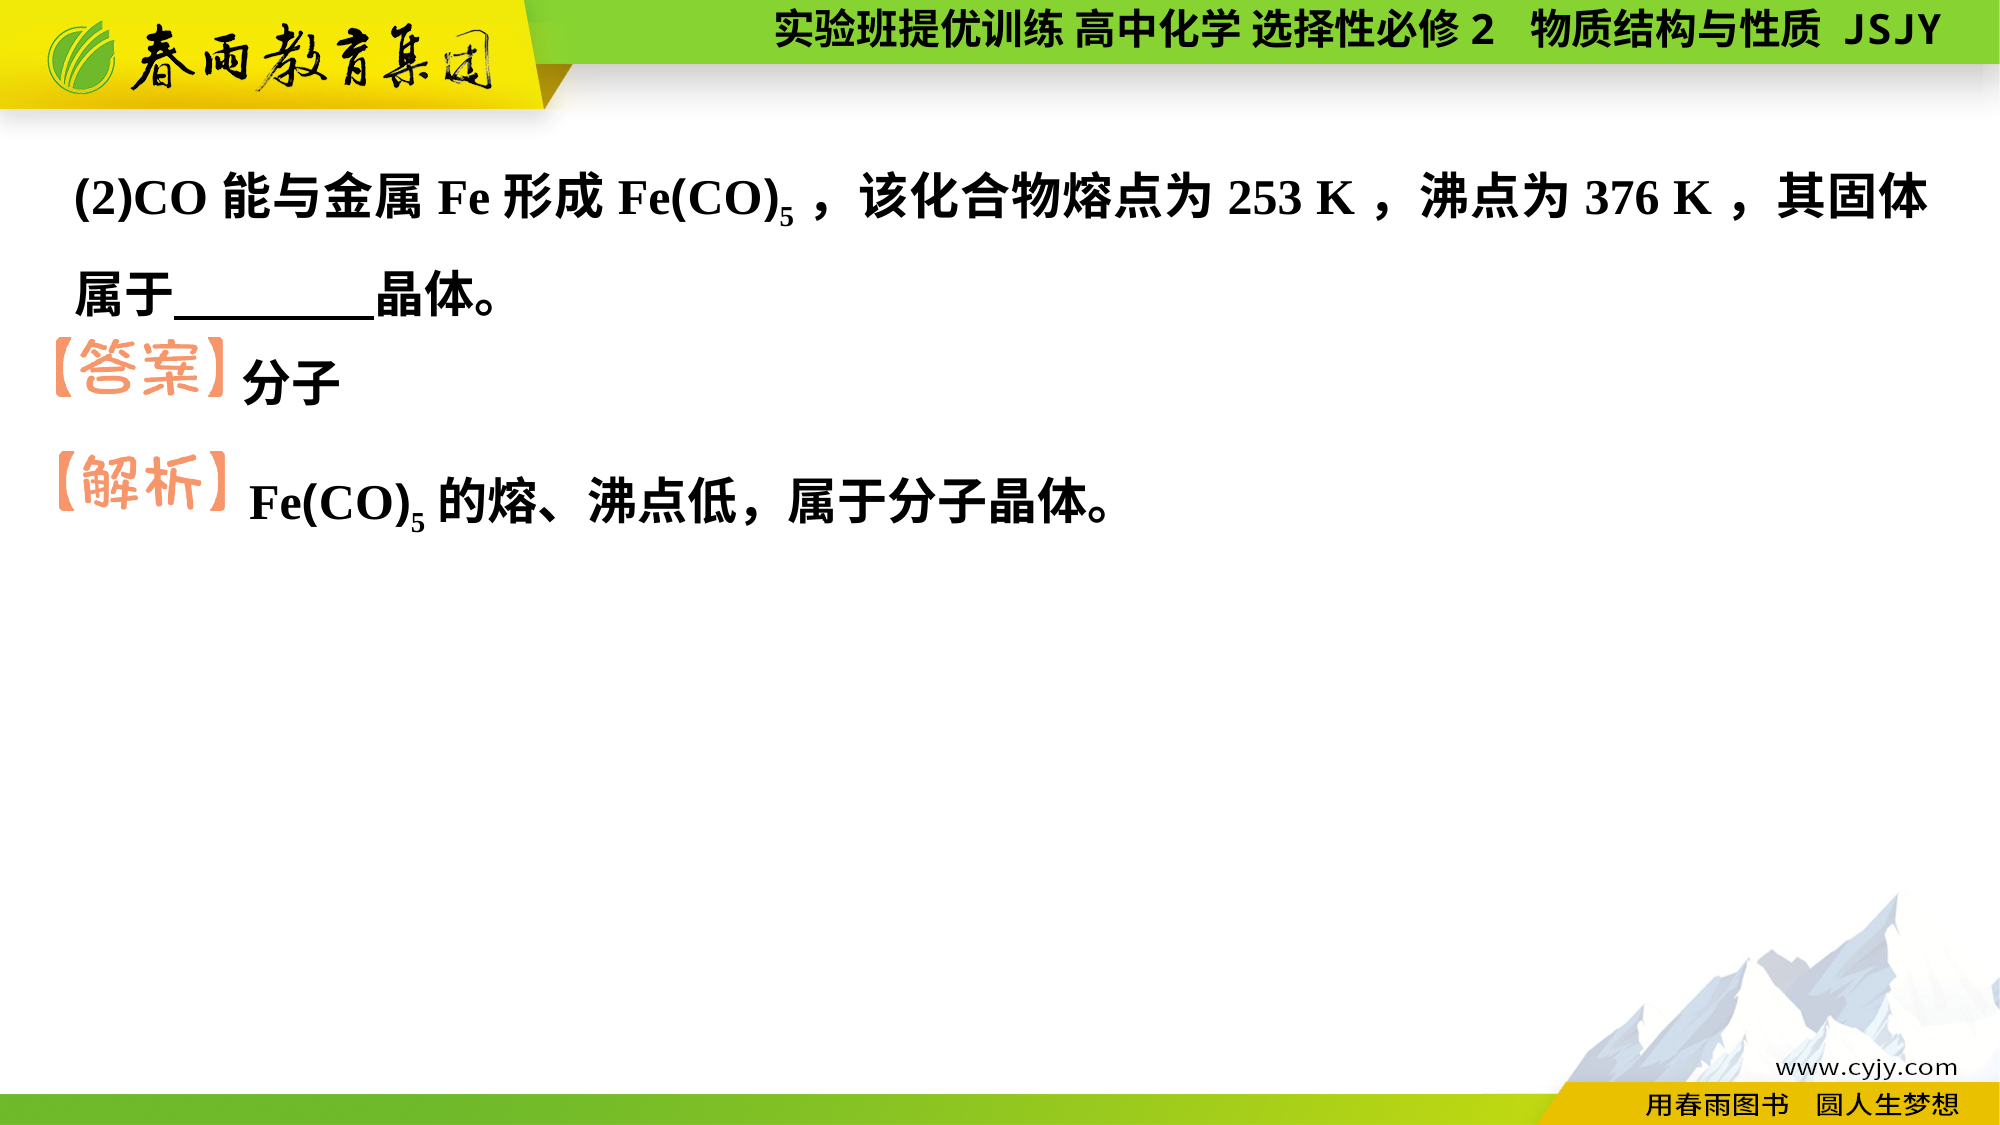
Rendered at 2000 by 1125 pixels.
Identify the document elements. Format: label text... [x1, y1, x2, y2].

picture [0, 0, 2000, 1125]
text_box 分子 [56, 314, 1944, 420]
list (2)CO能与金属Fe形成Fe(CO)5，该化合物熔点为253 K，沸点为376 K，其固体属于 晶体。 [59, 122, 1944, 308]
text_box Fe(CO)5的熔、沸点低，属于分子晶体。 [59, 427, 1944, 546]
